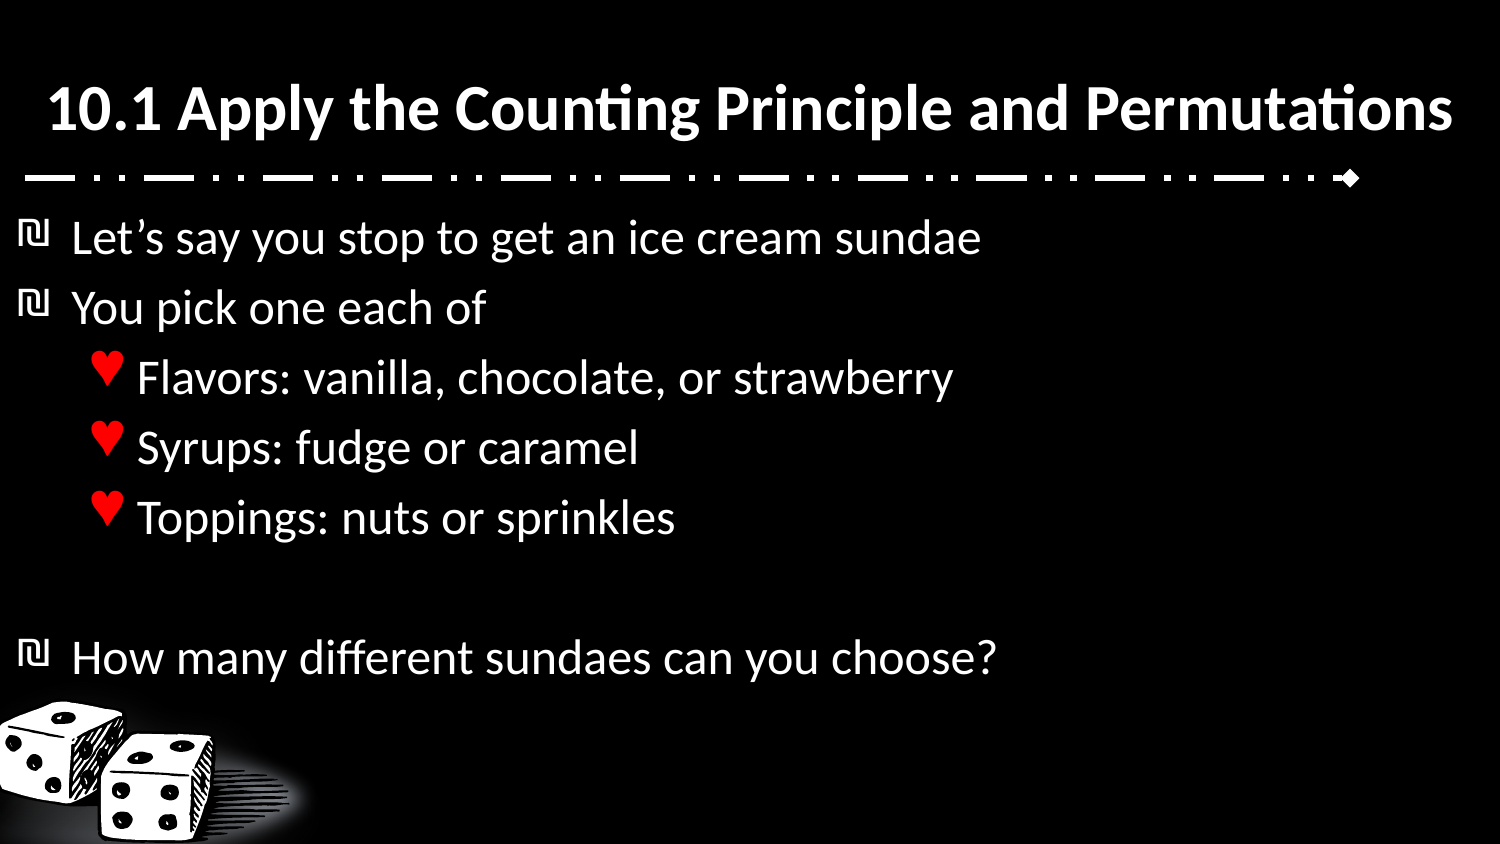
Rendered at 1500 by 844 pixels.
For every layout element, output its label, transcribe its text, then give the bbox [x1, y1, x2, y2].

list Let’s say you stop to get an ice cream sundae You pick one each of Flavors: vanilla, chocolate, or strawberry Syrups: fudge or caramel Toppings: nuts or sprinkles How many different sundaes can you choose? [0, 196, 1500, 754]
title 10.1 Apply the Counting Principle and Permutations [0, 33, 1500, 175]
